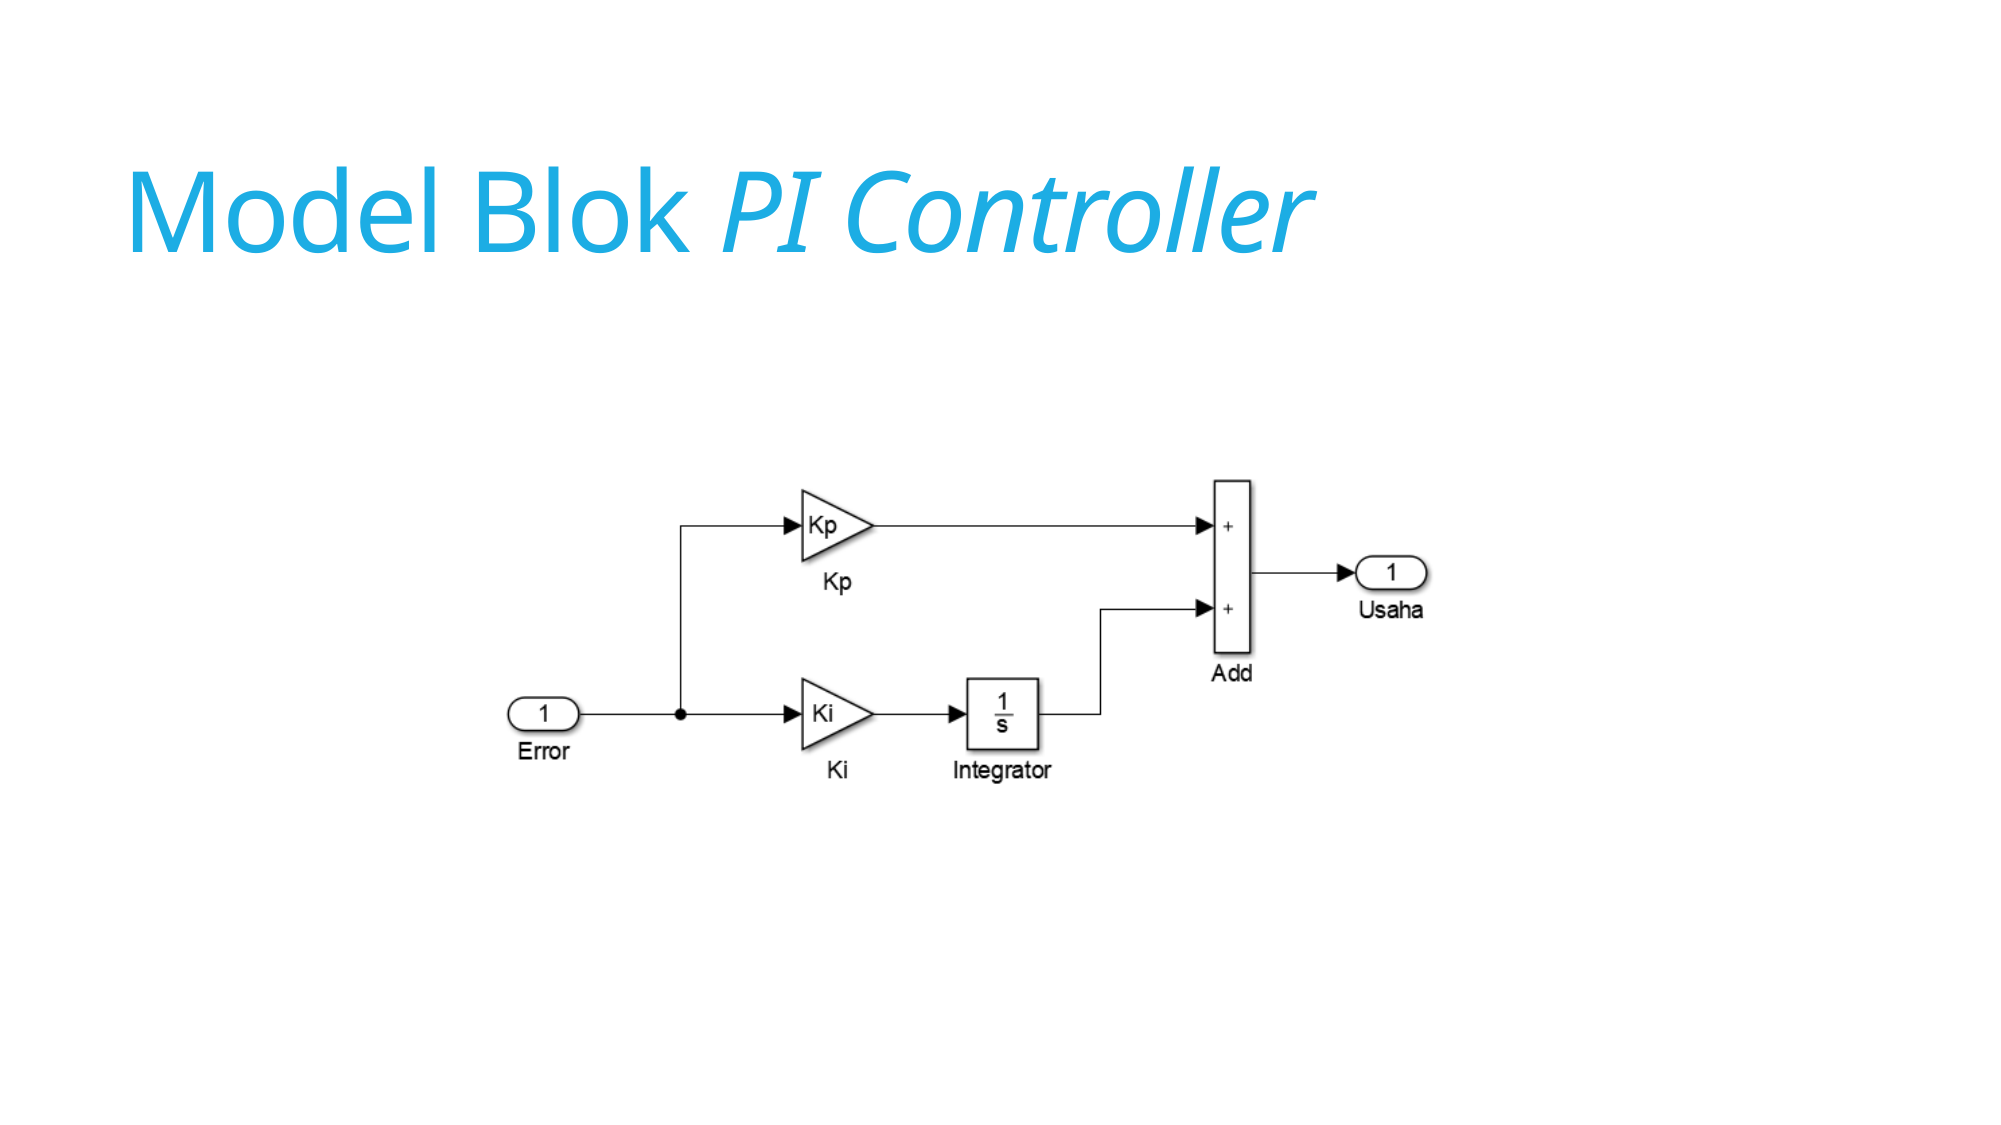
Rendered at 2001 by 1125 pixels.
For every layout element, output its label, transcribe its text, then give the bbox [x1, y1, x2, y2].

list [442, 329, 1544, 949]
title Model Blok PI Controller [107, 81, 1875, 354]
